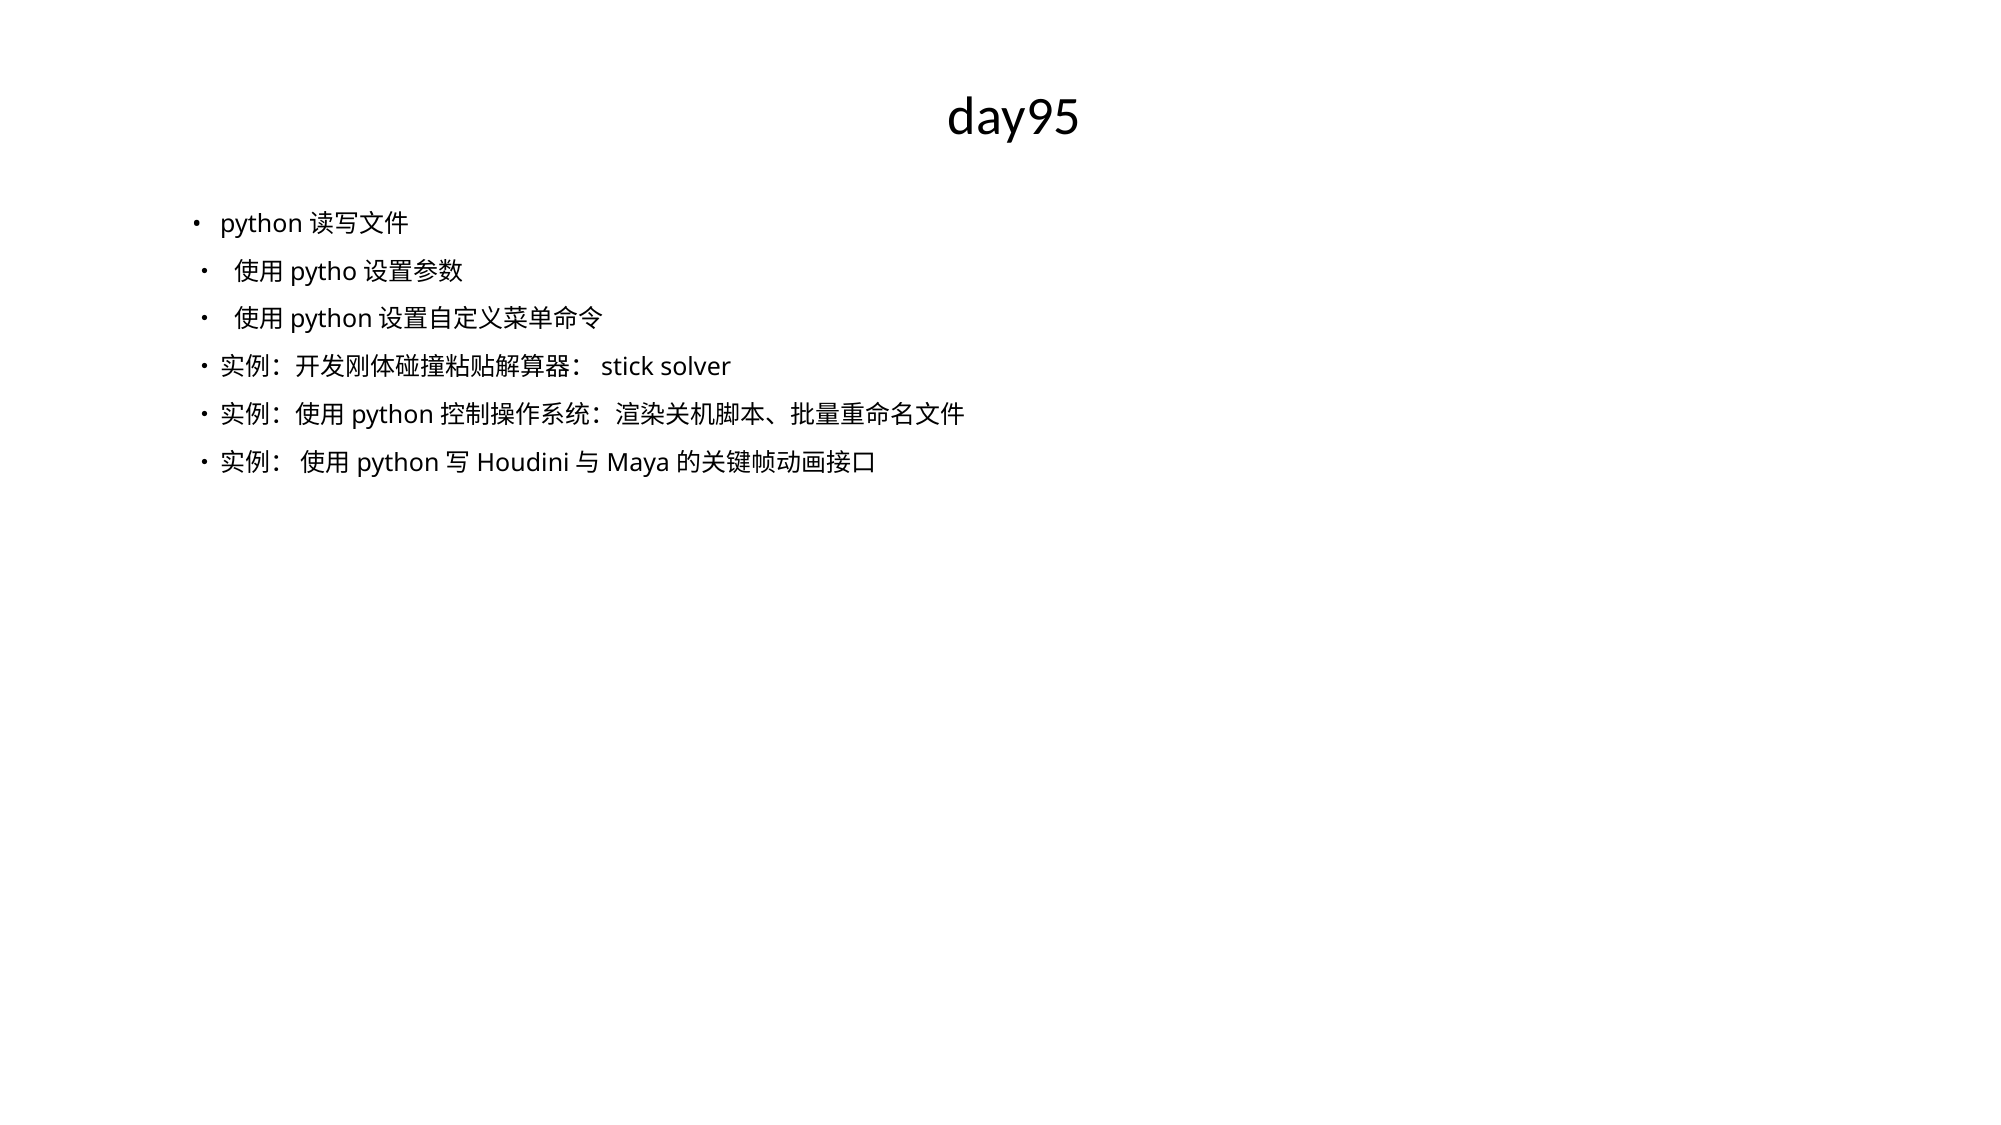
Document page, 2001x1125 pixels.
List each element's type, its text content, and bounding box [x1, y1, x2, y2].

subtitle • python读写文件 • 使用pytho设置参数 • 使用python设置自定义菜单命令 • 实例：开发刚体碰撞粘贴解算器：stick solver • 实例：使用python控制操作系统：渲染关机脚本、批量重命名文件 • 实例： 使用python写Houdini与Maya的关键帧动画接口 [176, 203, 1815, 903]
title day95 [543, 41, 1486, 154]
